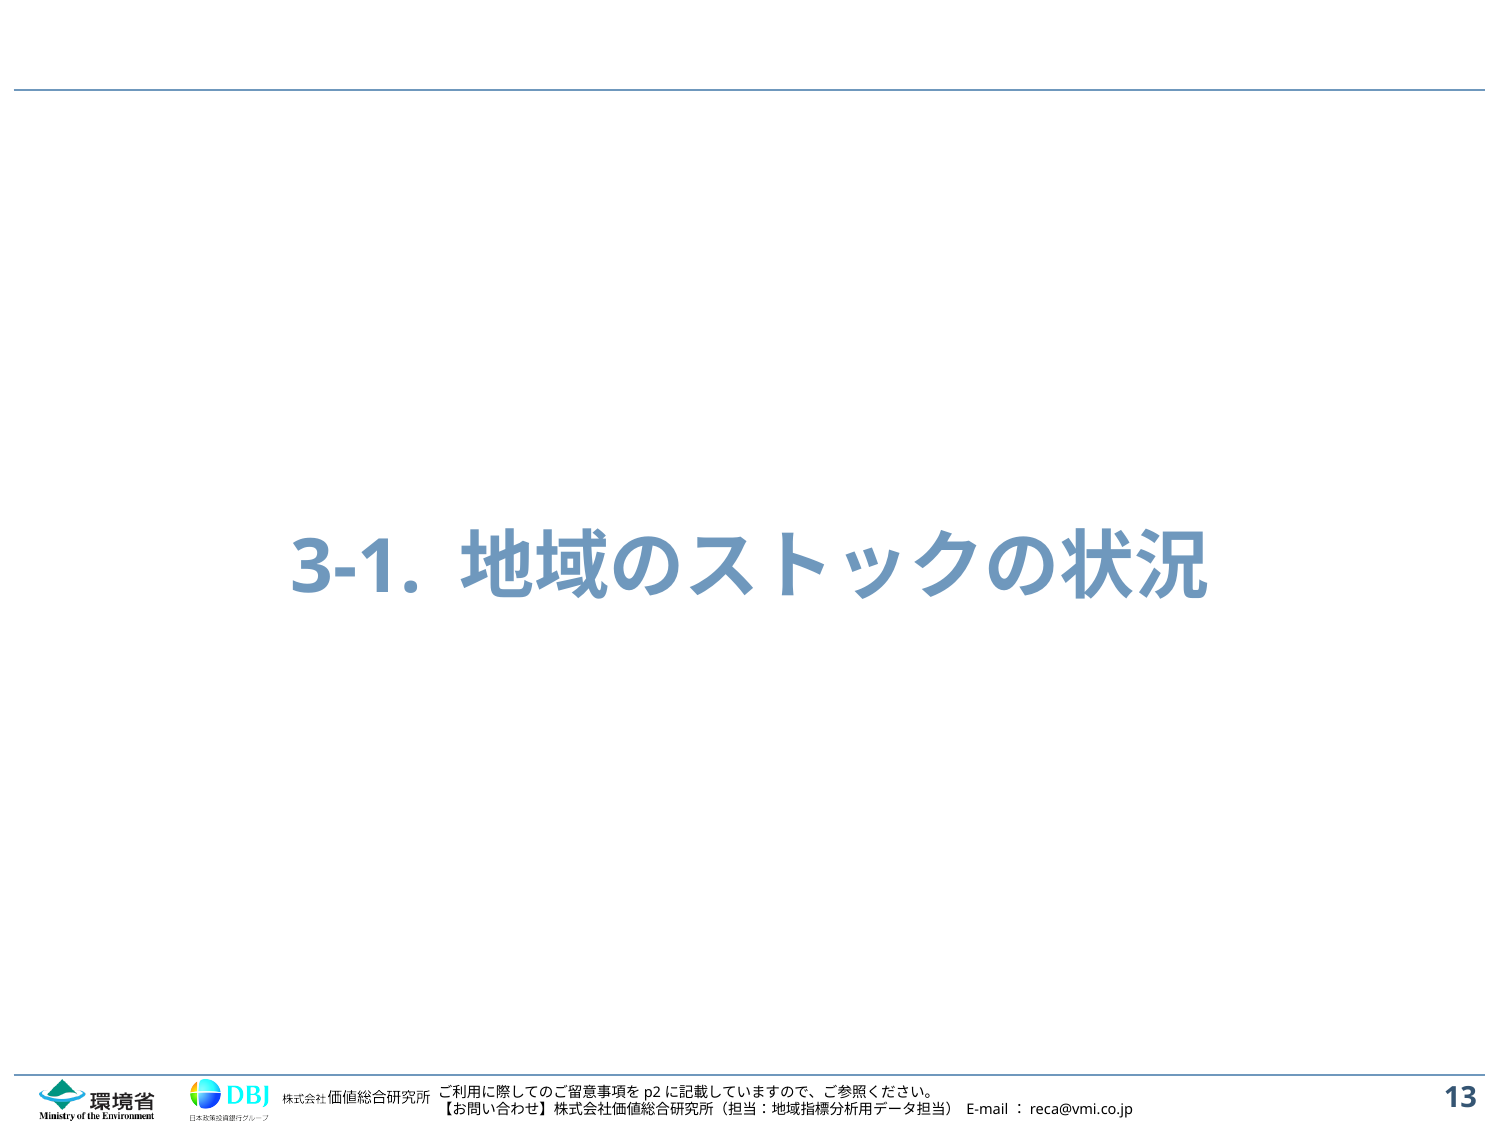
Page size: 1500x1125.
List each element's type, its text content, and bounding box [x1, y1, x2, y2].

title 3-1. 地域のストックの状況 [0, 488, 1500, 637]
picture [186, 1076, 434, 1125]
slide_number 13 [1427, 1070, 1493, 1112]
picture [36, 1079, 157, 1124]
